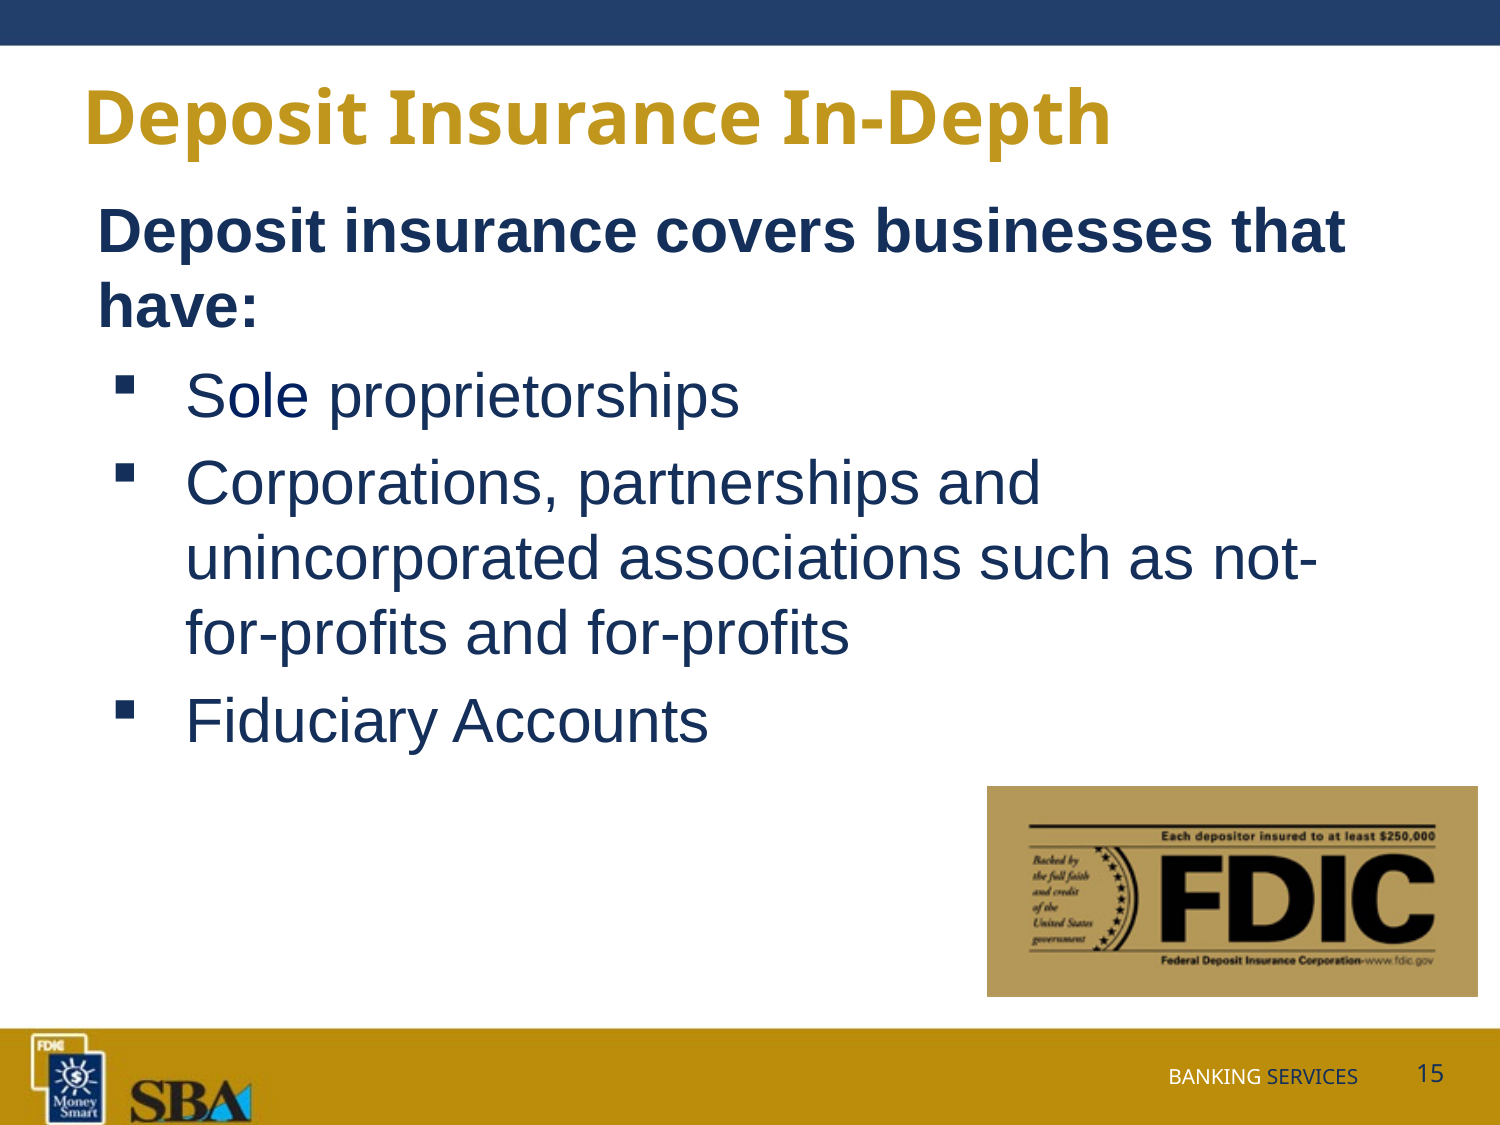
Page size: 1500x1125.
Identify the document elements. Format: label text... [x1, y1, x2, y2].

text_box Sole proprietorships Corporations, partnerships and unincorporated associations such as not-for-profits and for-profits Fiduciary Accounts [86, 347, 1412, 763]
title Deposit Insurance In-Depth [74, 61, 1426, 163]
list Deposit insurance covers businesses that have: [89, 182, 1441, 371]
picture [0, 0, 1500, 1125]
